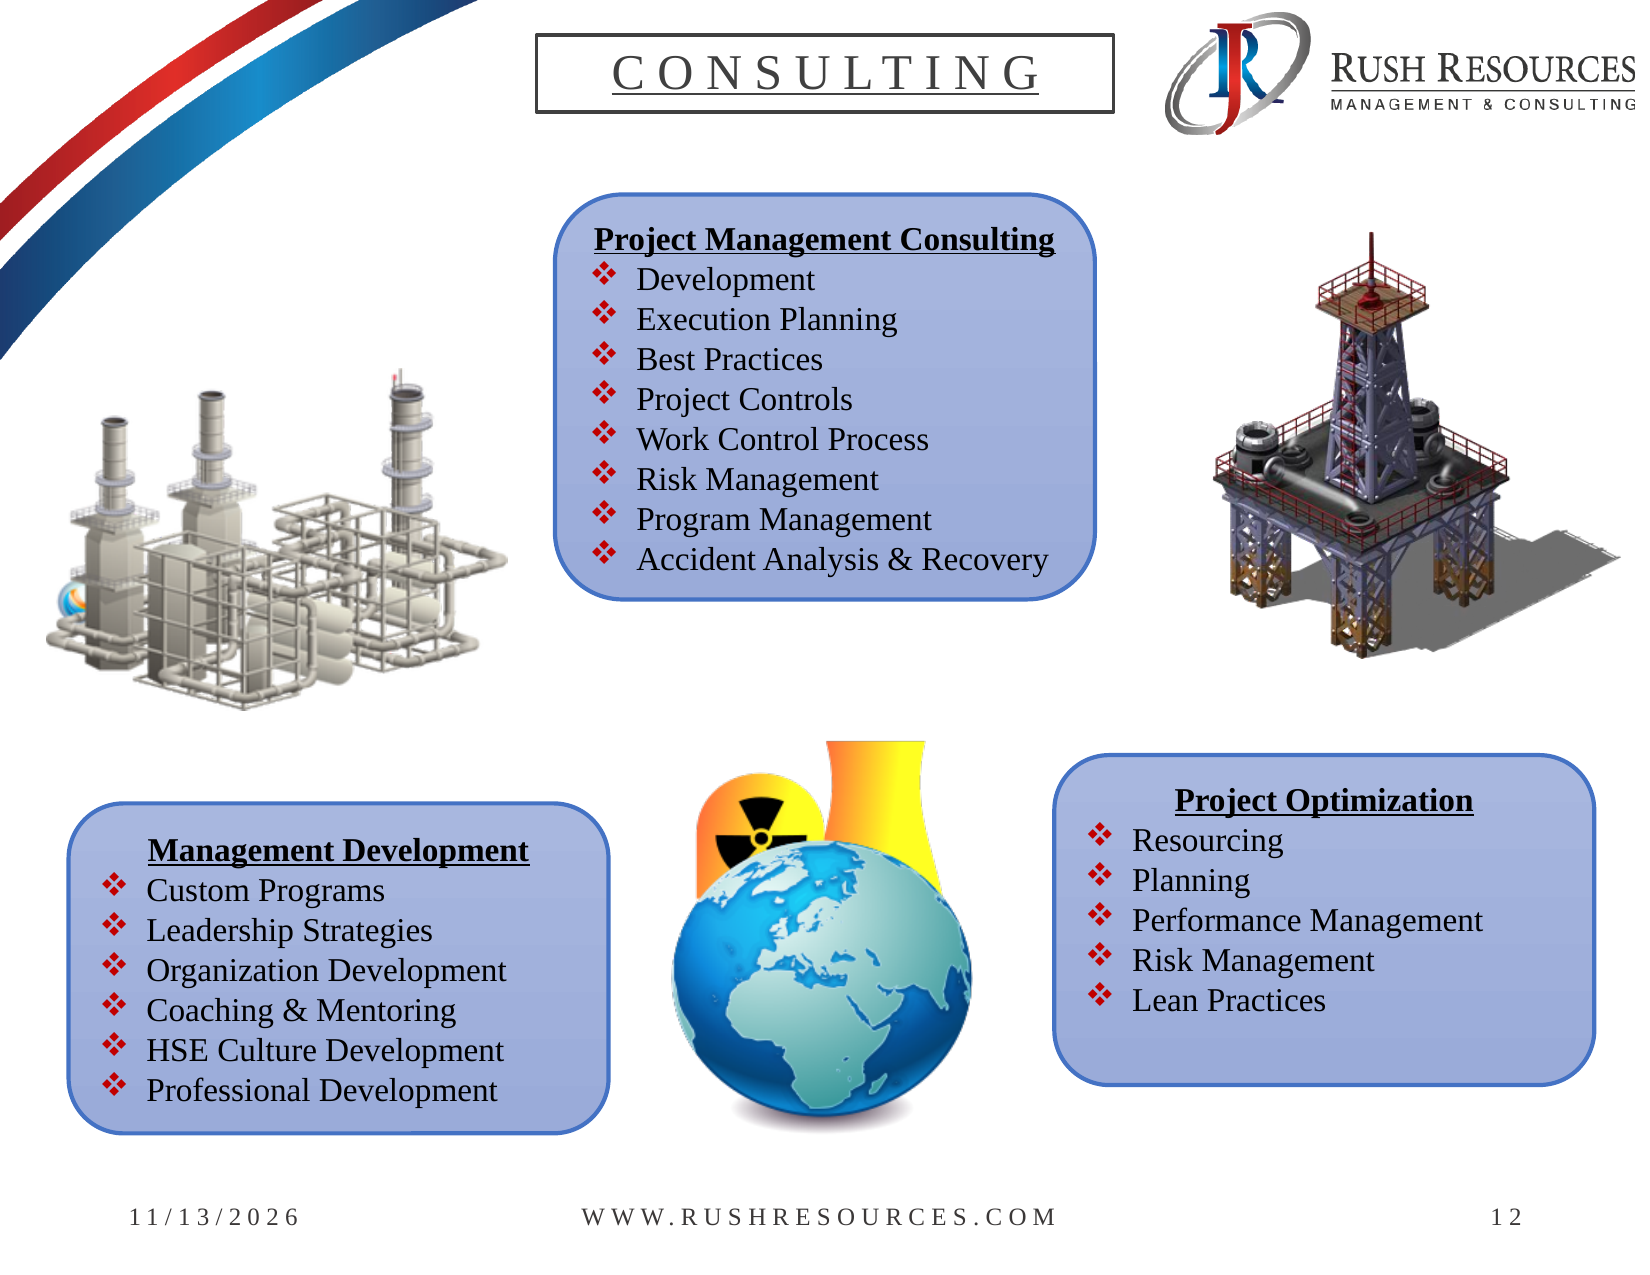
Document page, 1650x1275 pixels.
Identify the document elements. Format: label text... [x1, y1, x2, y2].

picture [1165, 12, 1635, 135]
text_box Management Development Custom Programs Leadership Strategies Organization Development Coaching & Mentoring HSE Culture Development Professional Development [68, 802, 507, 1134]
picture [1212, 231, 1622, 659]
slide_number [113, 1181, 484, 1250]
footer WWW.RUSHRESOURCES.COM [484, 1181, 1165, 1250]
picture [46, 368, 1142, 1146]
title CONSULTING [535, 33, 1115, 114]
text_box Project Management Consulting Development Execution Planning Best Practices Project Controls Work Control Process Risk Management Program Management Accident Analysis & Recovery [554, 193, 1096, 601]
text_box Project Optimization Resourcing Planning Performance Management Risk Management Lean Practices [1142, 754, 1595, 1086]
slide_number 12 [1165, 1181, 1537, 1250]
picture [0, 0, 479, 360]
